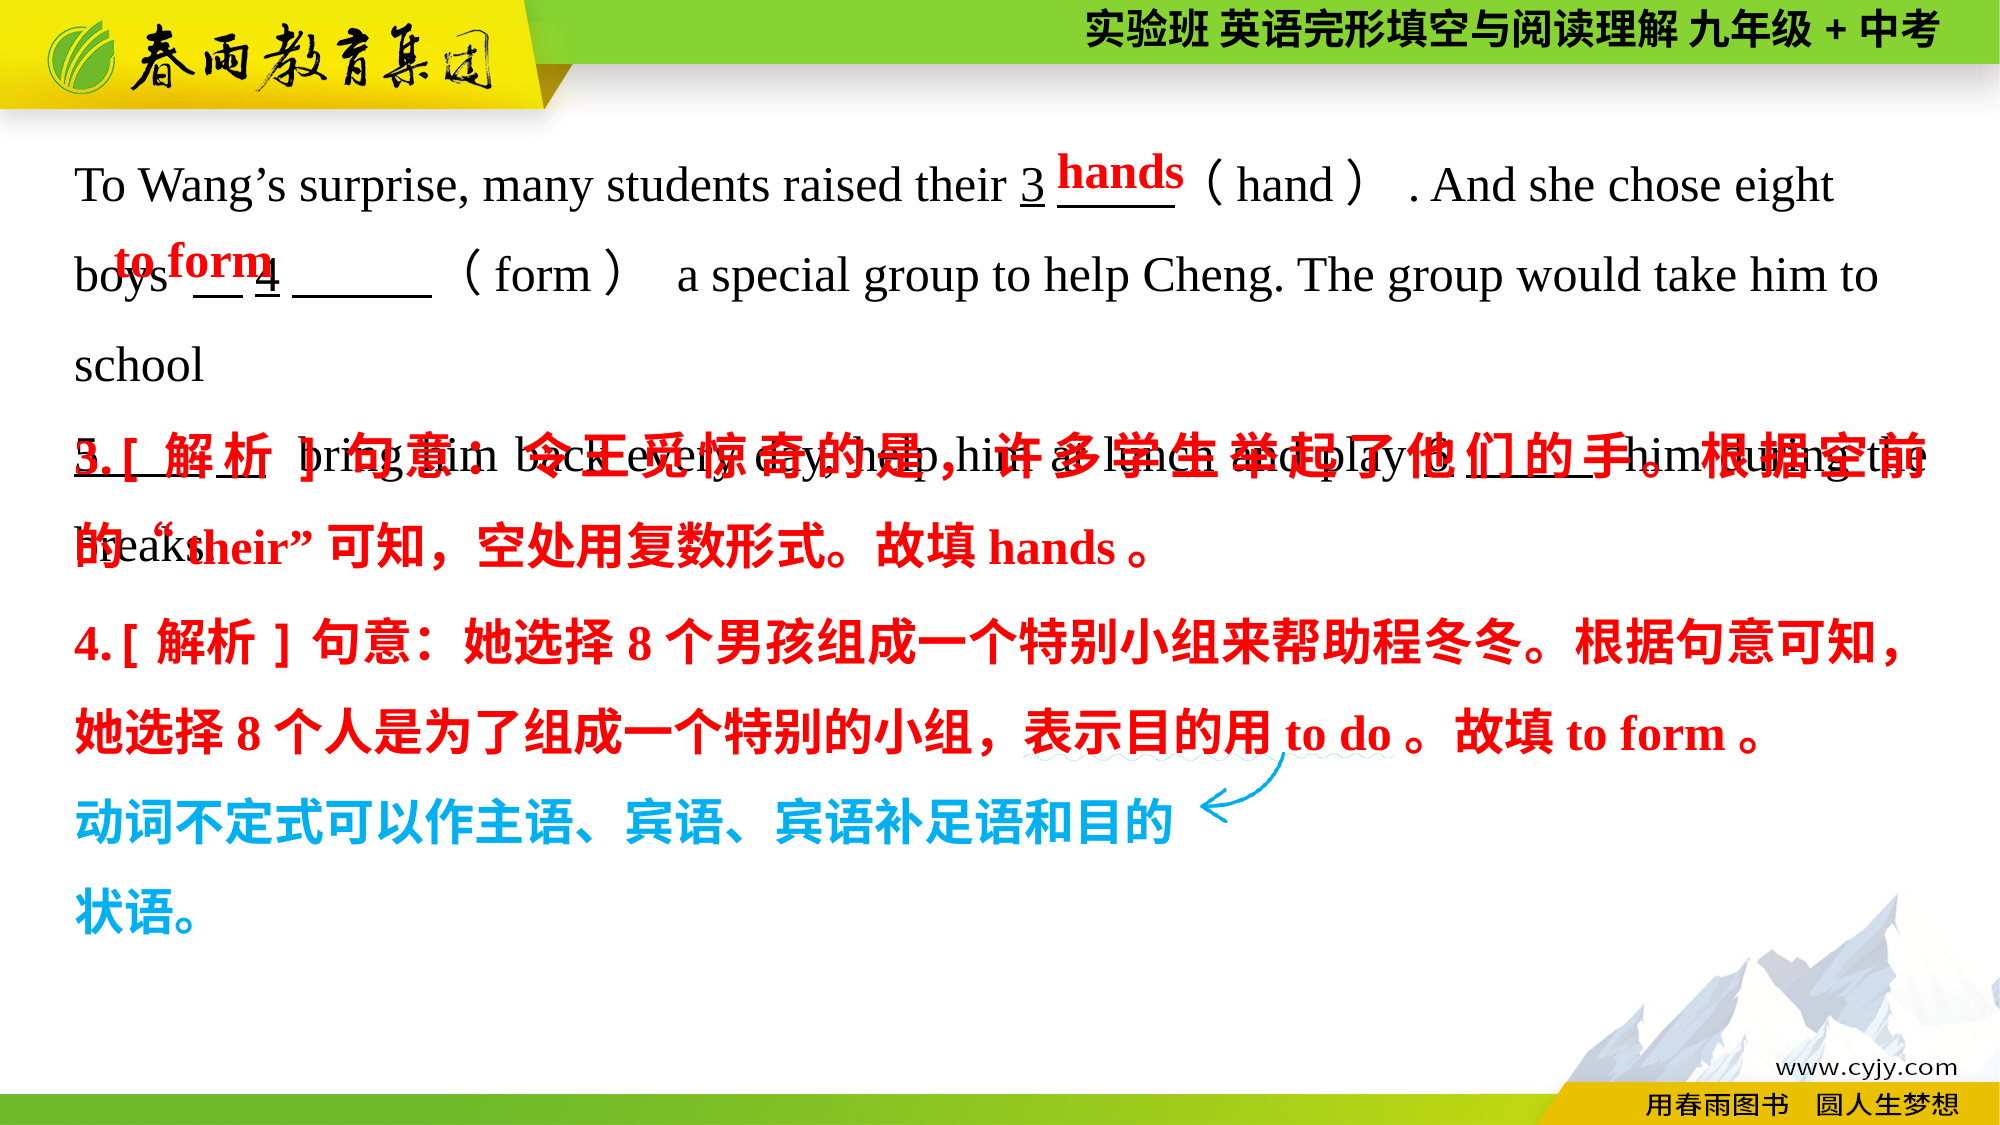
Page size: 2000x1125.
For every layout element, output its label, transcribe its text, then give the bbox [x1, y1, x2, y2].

text_box hands [1042, 130, 1200, 206]
text_box 3.[解析]句意：令王觅惊奇的是，许多学生举起了他们的手。根据空前的“their”可知，空处用复数形式。故填hands。 [59, 386, 1944, 572]
picture [0, 0, 2000, 1125]
list To Wang’s surprise, many students raised their 3 （hand）. And she chose eight boys 4 （form） a special group to help Cheng. The group would take him to school 5 bring him back every day, help him at lunch and play 6 him during the breaks. [59, 113, 1944, 386]
text_box to form [98, 219, 289, 295]
text_box 4.[解析]句意：她选择8个男孩组成一个特别小组来帮助程冬冬。根据句意可知，她选择8个人是为了组成一个特别的小组，表示目的用to do。故填to form。 动词不定式可以作主语、宾语、宾语补足语和目的 状语。 [59, 572, 1944, 948]
